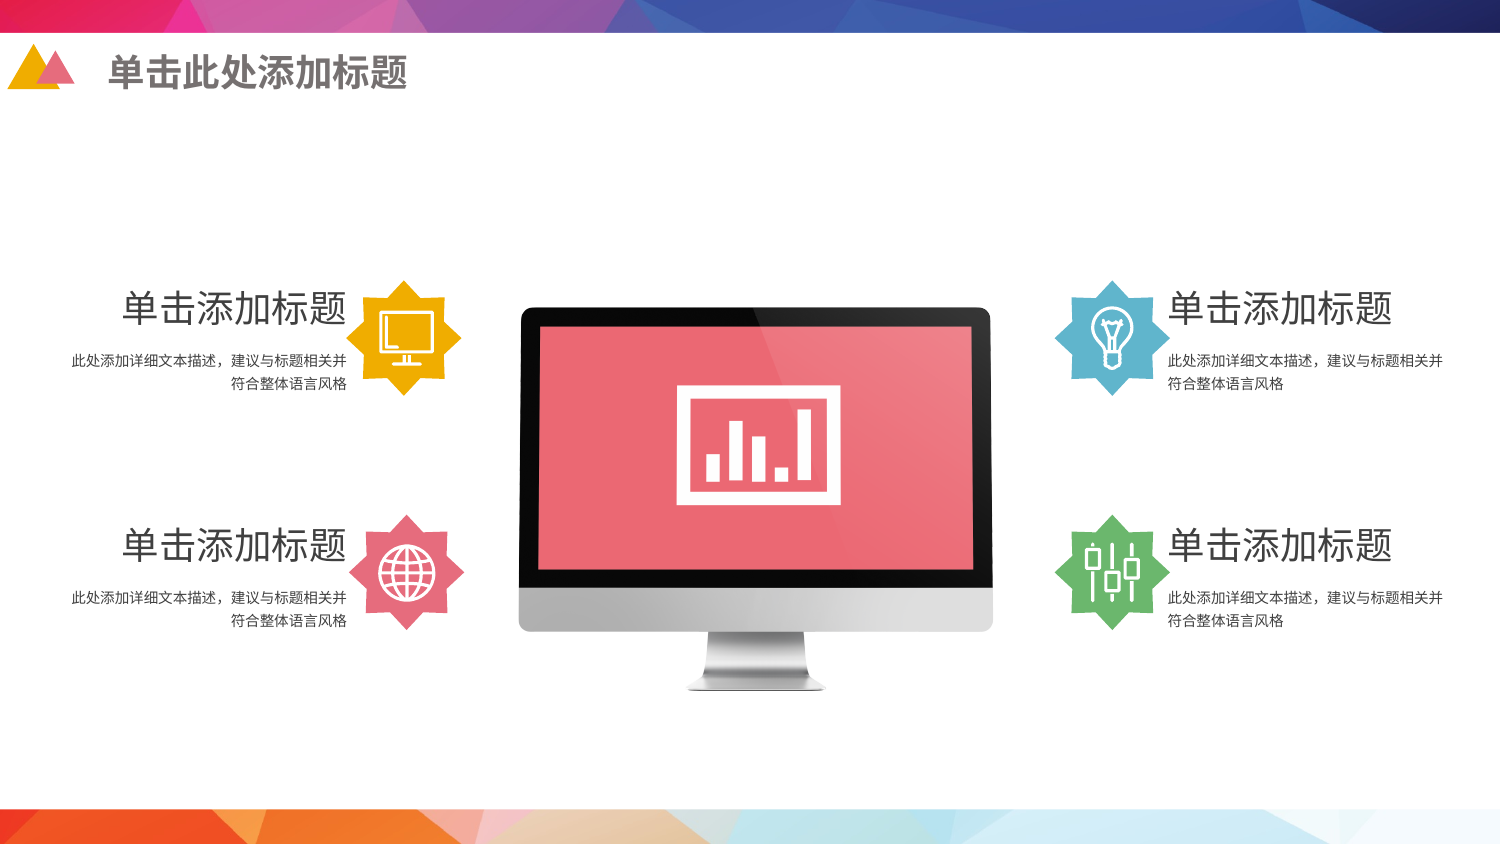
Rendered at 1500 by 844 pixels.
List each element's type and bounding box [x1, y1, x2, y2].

text_box [1084, 542, 1140, 603]
text_box [379, 310, 435, 366]
picture [0, 0, 1500, 844]
